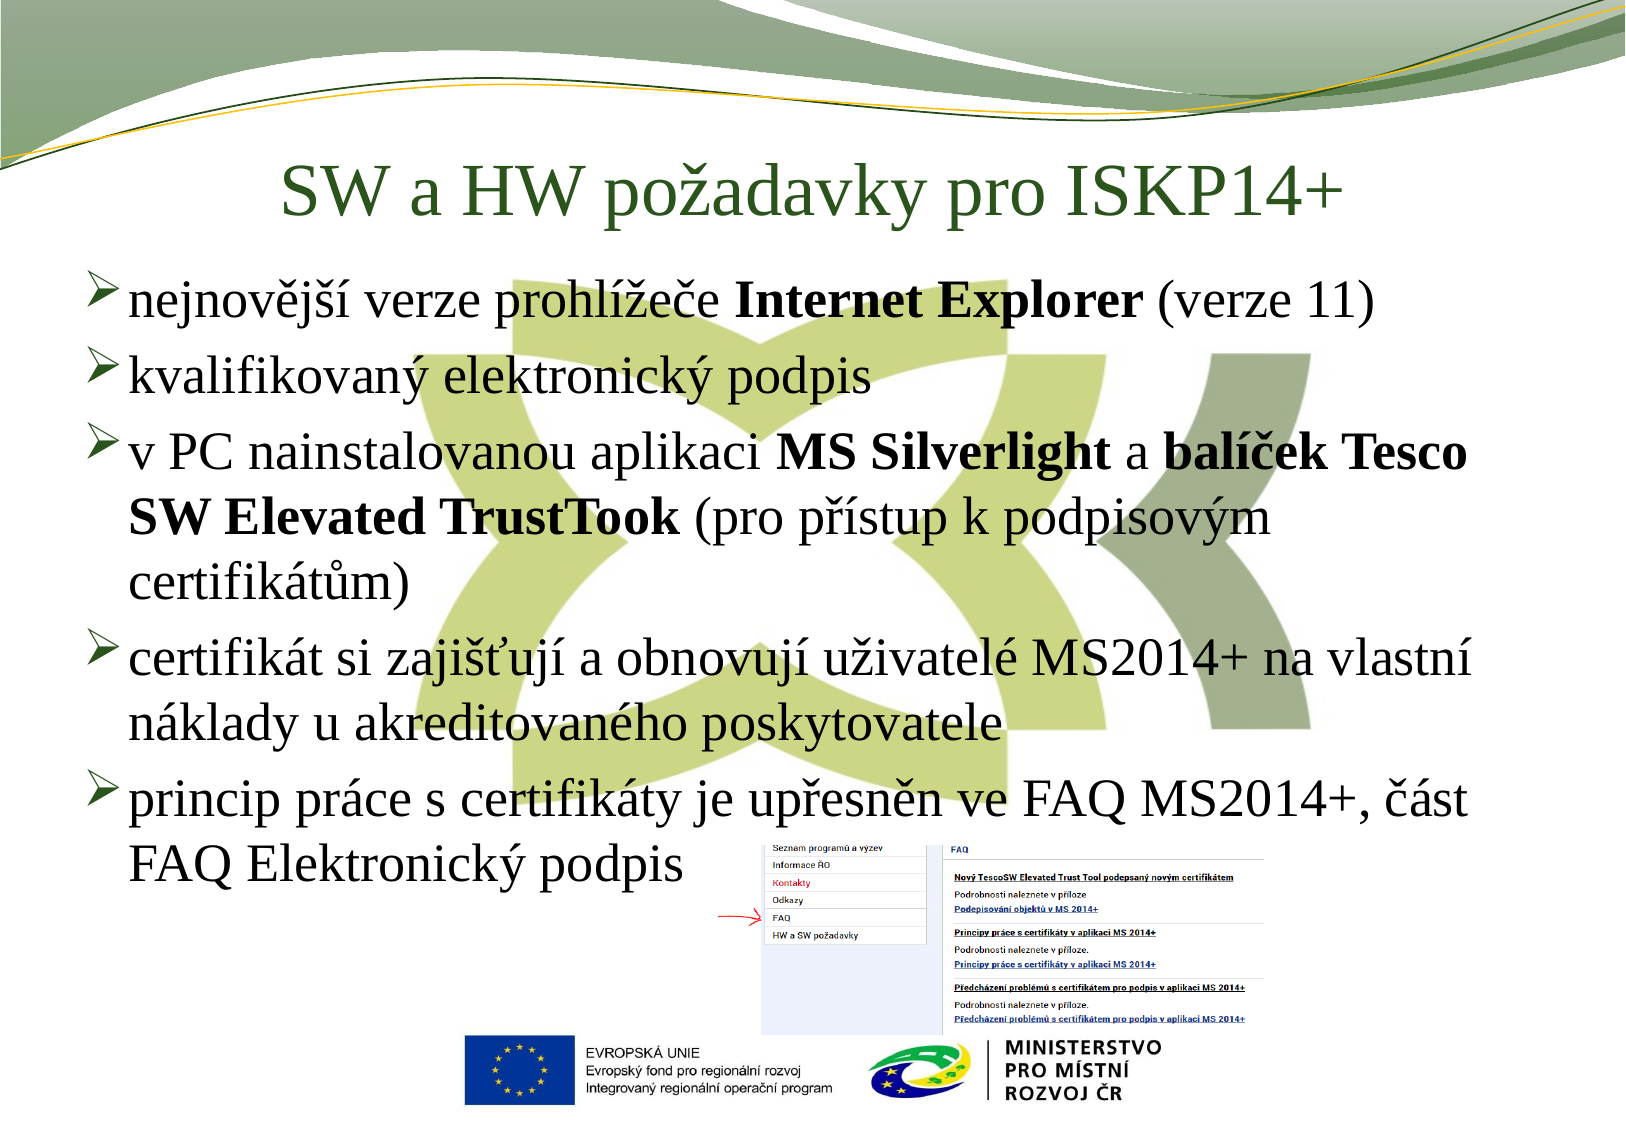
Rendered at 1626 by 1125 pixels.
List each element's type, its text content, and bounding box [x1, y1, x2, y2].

picture [439, 1011, 1186, 1125]
title PŘÍSTUP K PROJEKTU [710, 847, 717, 976]
title SW a HW požadavky pro ISKP14+ [81, 42, 1544, 231]
list nejnovější verze prohlížeče Internet Explorer (verze 11) kvalifikovaný elektronický podpis v PC nainstalovanou aplikaci MS Silverlight a balíček Tesco SW Elevated TrustTook (pro přístup k podpisovým certifikátům) certifikát si zajišťují a obnovují uživatelé MS2014+ na vlastní náklady u akreditovaného poskytovatele princip práce s certifikáty je upřesněn ve FAQ MS2014+, část FAQ Elektronický podpis [68, 255, 1531, 976]
picture [717, 845, 1264, 1036]
title PŘÍSTUP K PROJEKTU [1264, 848, 1270, 976]
